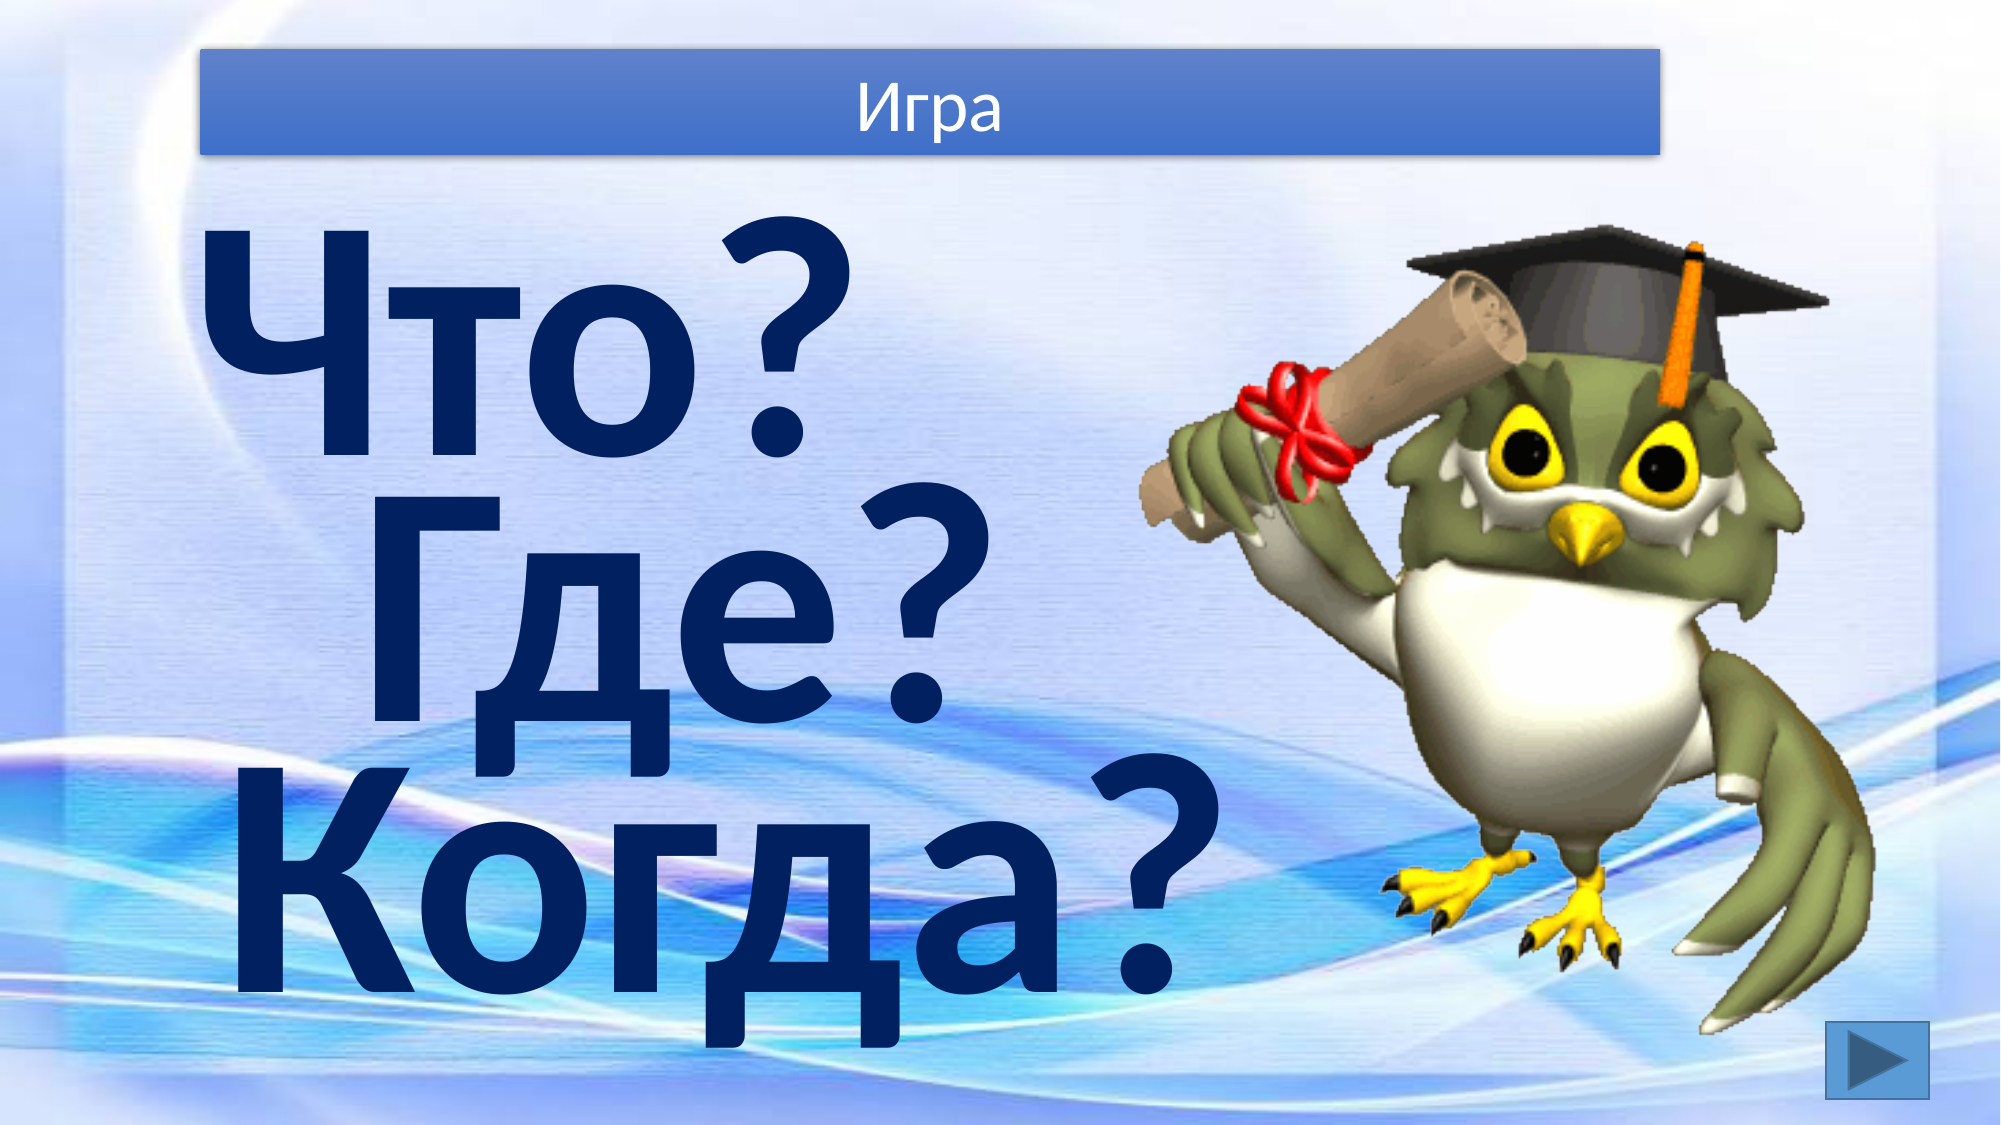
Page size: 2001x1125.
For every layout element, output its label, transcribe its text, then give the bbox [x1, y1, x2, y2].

text_box Когда? [147, 638, 1101, 1069]
text_box Где? [224, 368, 1101, 638]
text_box Игра [200, 49, 1661, 155]
picture [0, 0, 2001, 1125]
text_box [1825, 1092, 1930, 1100]
text_box Что? [70, 102, 986, 533]
